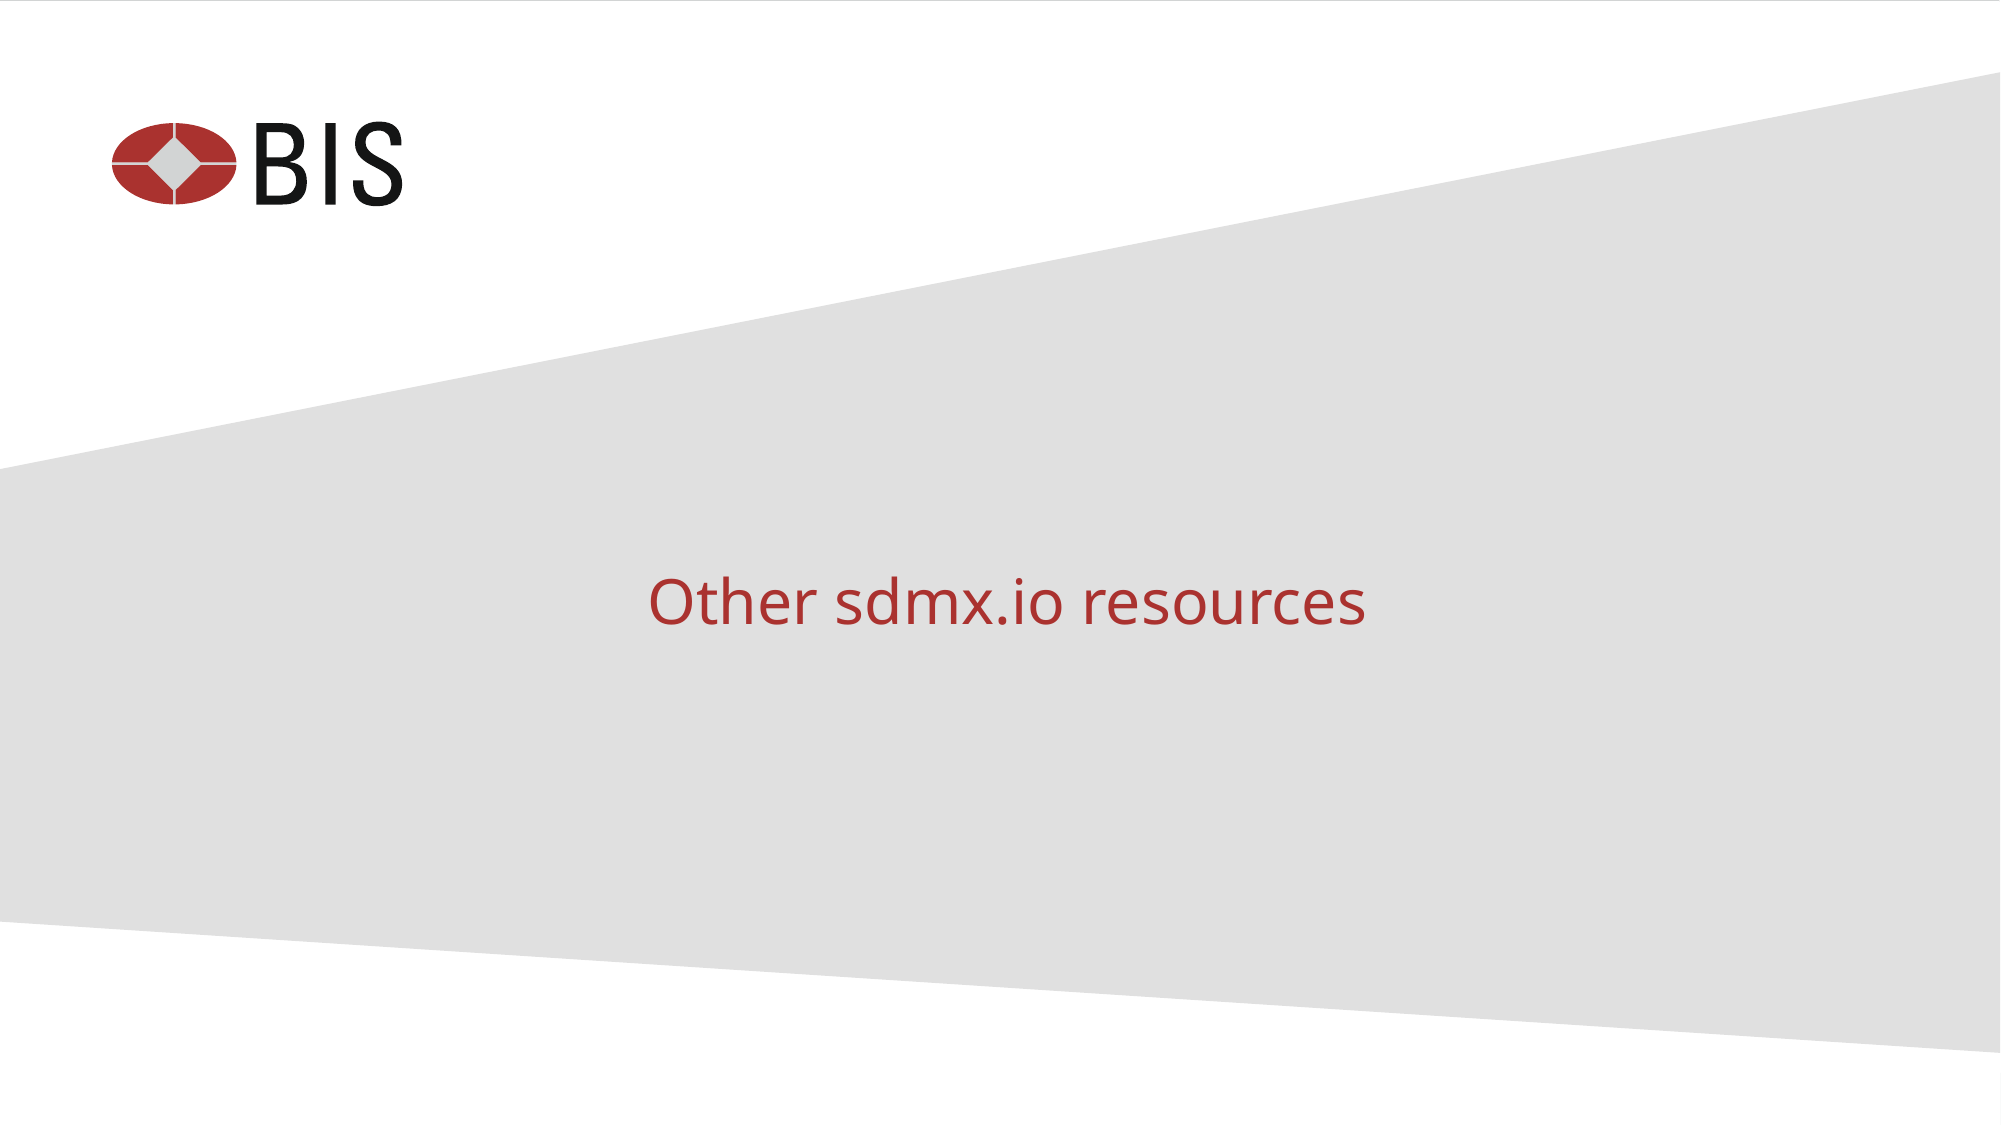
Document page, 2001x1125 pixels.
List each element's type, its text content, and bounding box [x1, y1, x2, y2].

title Other sdmx.io resources [181, 562, 1835, 823]
